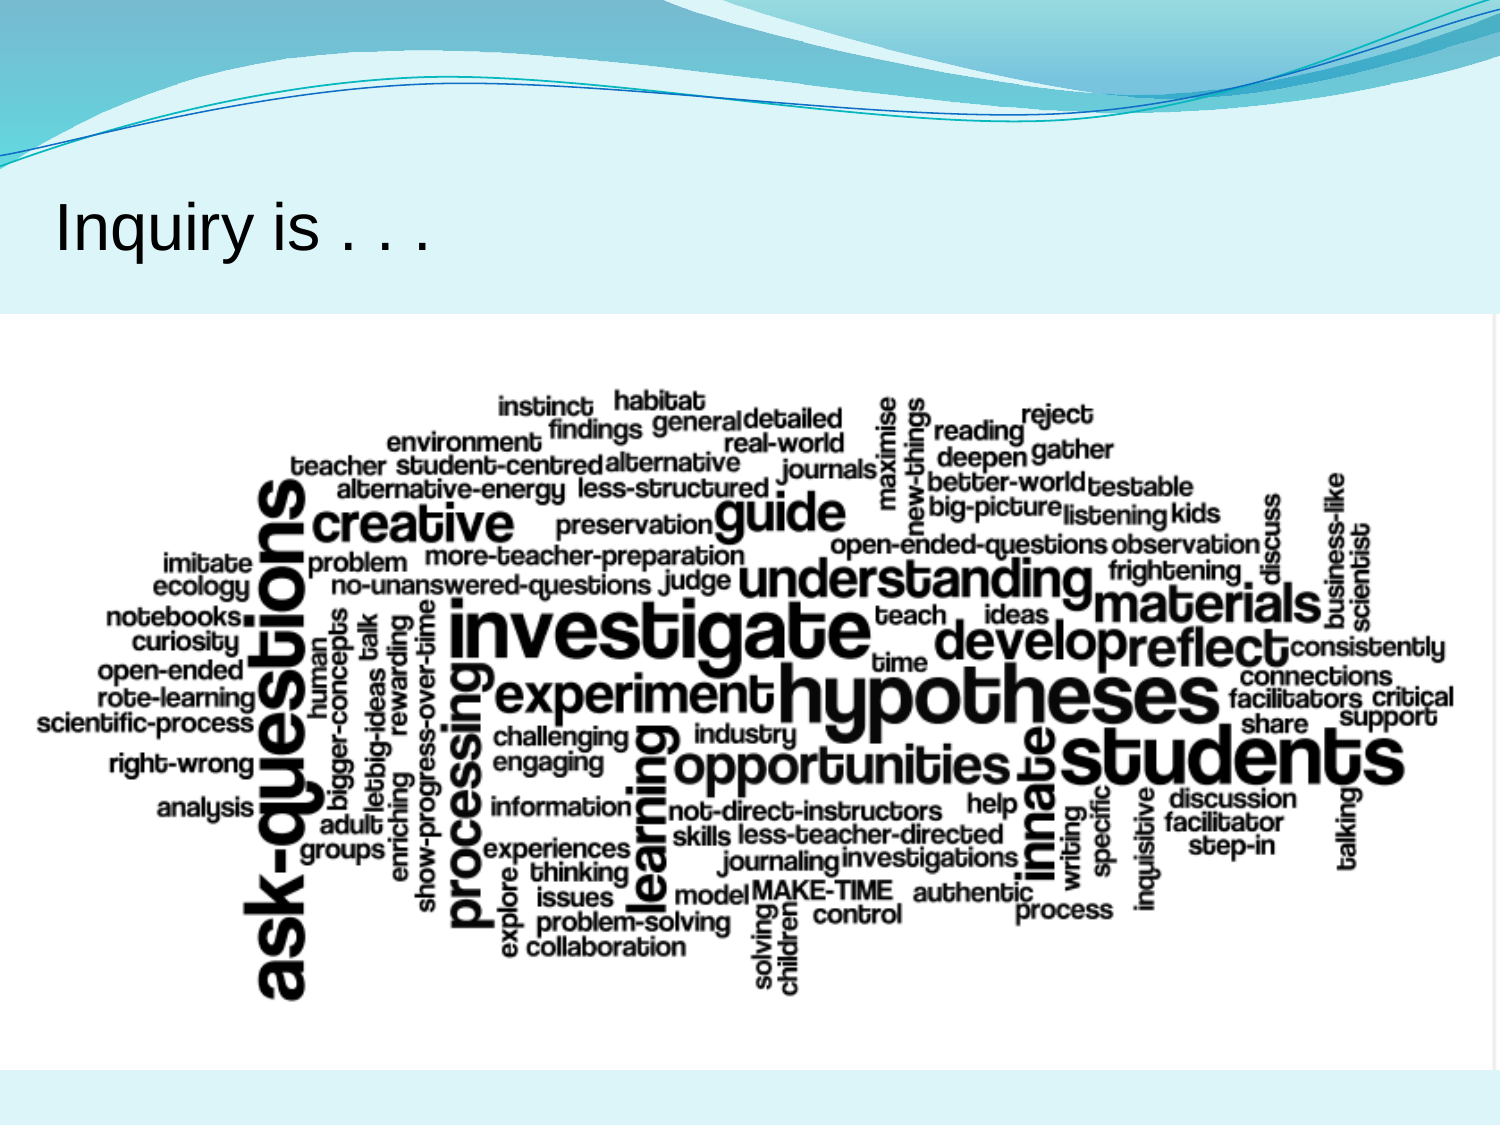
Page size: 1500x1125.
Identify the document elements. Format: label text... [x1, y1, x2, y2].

text_box Inquiry is . . . [40, 176, 485, 272]
picture [0, 314, 1500, 1070]
